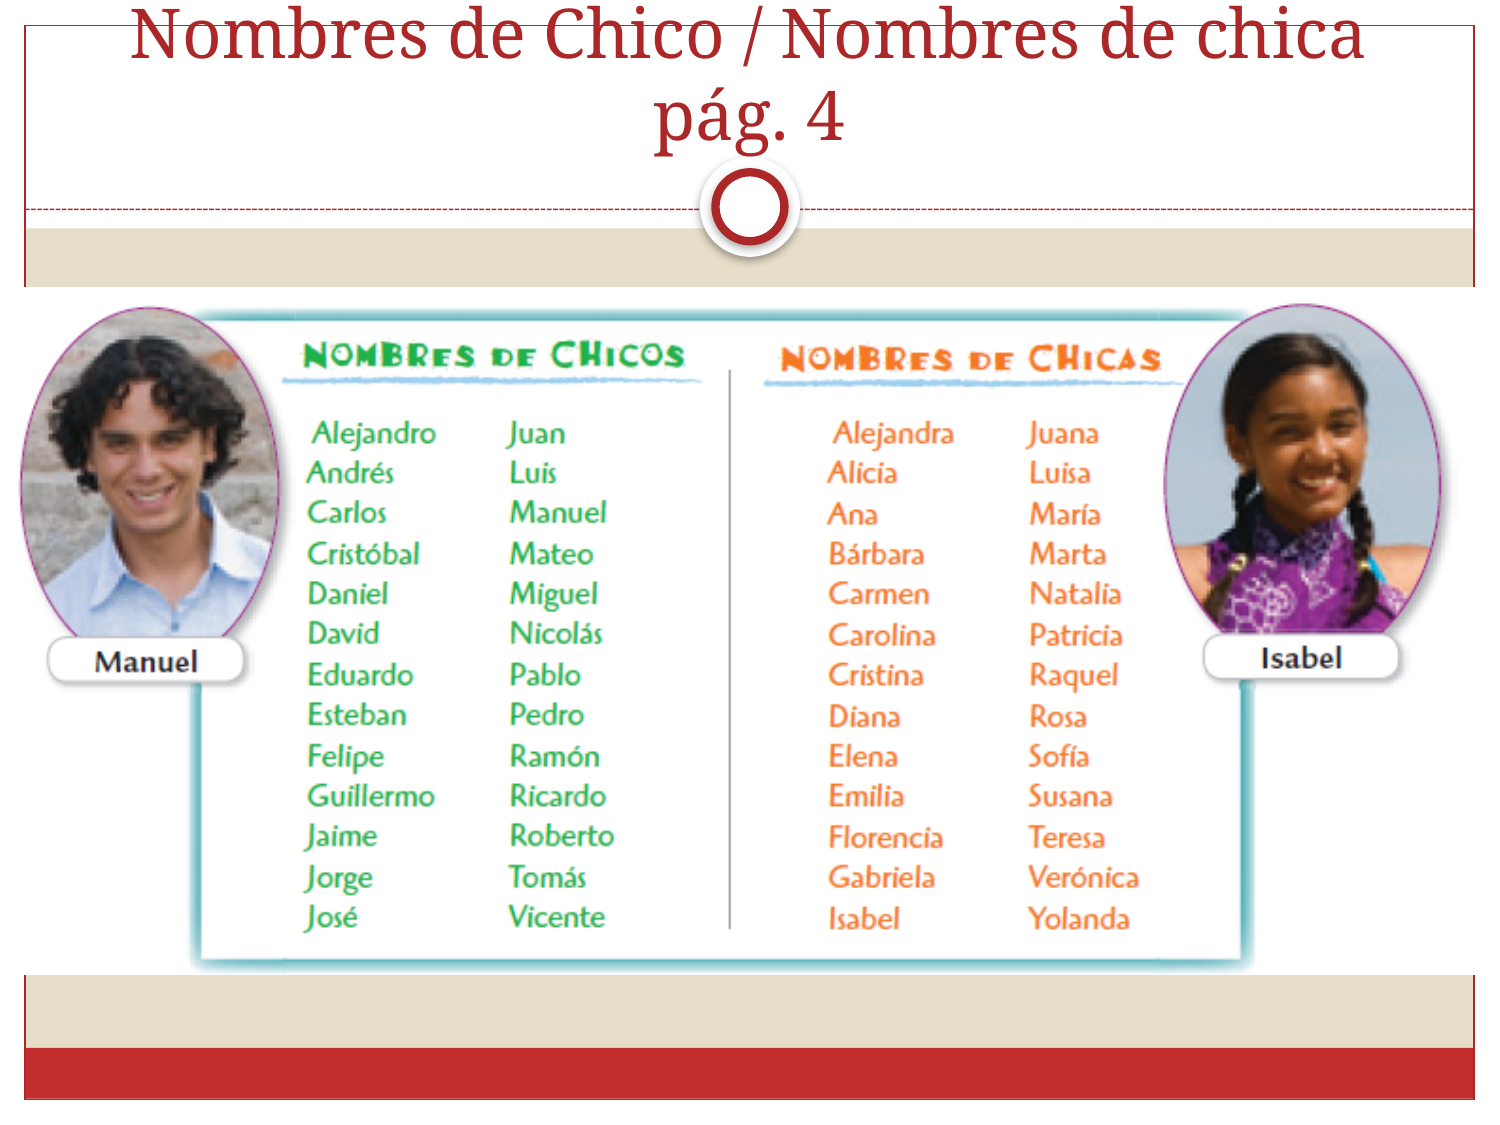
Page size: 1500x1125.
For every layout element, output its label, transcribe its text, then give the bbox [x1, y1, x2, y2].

title Nombres de Chico / Nombres de chica pág. 4 [49, 37, 1450, 162]
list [16, 287, 1500, 976]
